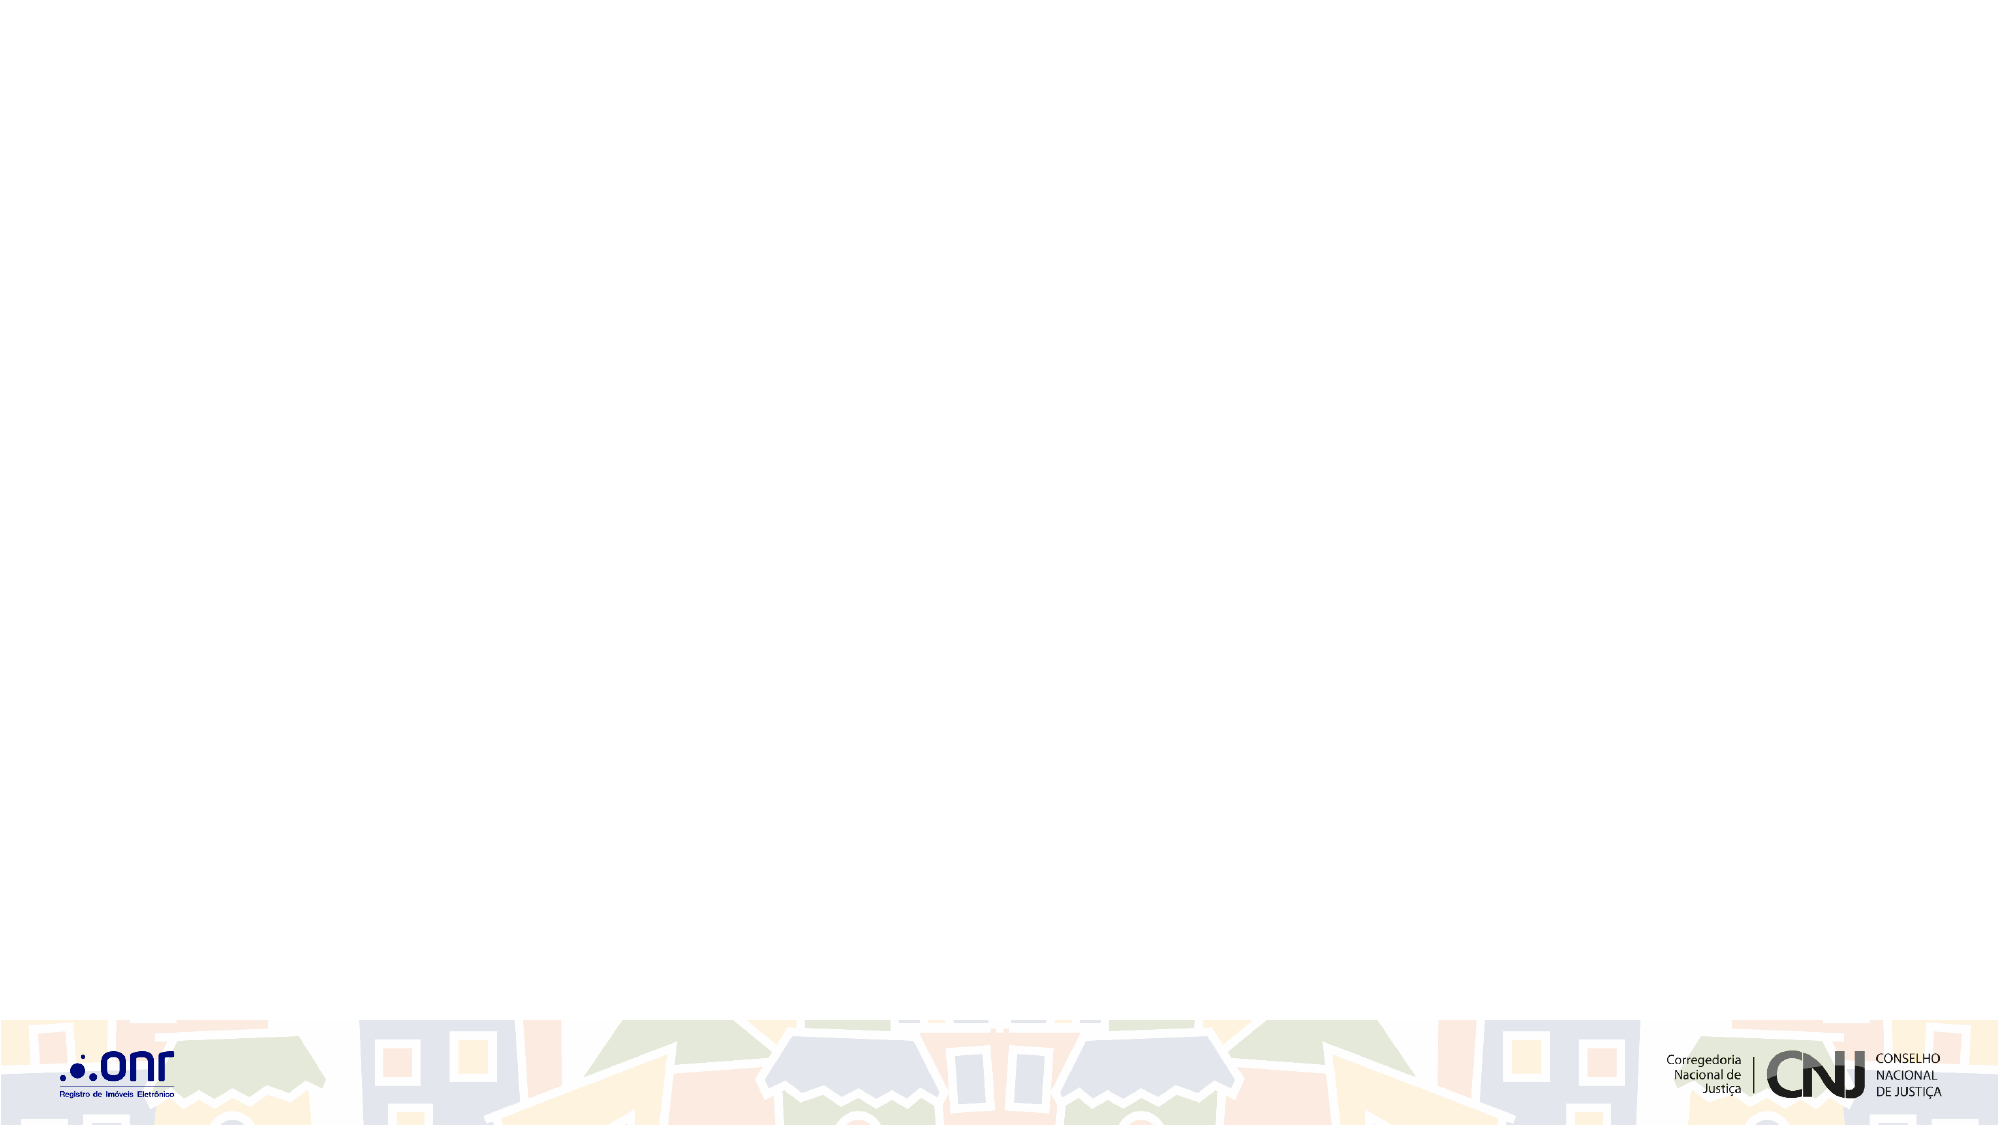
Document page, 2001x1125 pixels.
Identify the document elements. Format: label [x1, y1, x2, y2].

picture [1, 1020, 2000, 1125]
